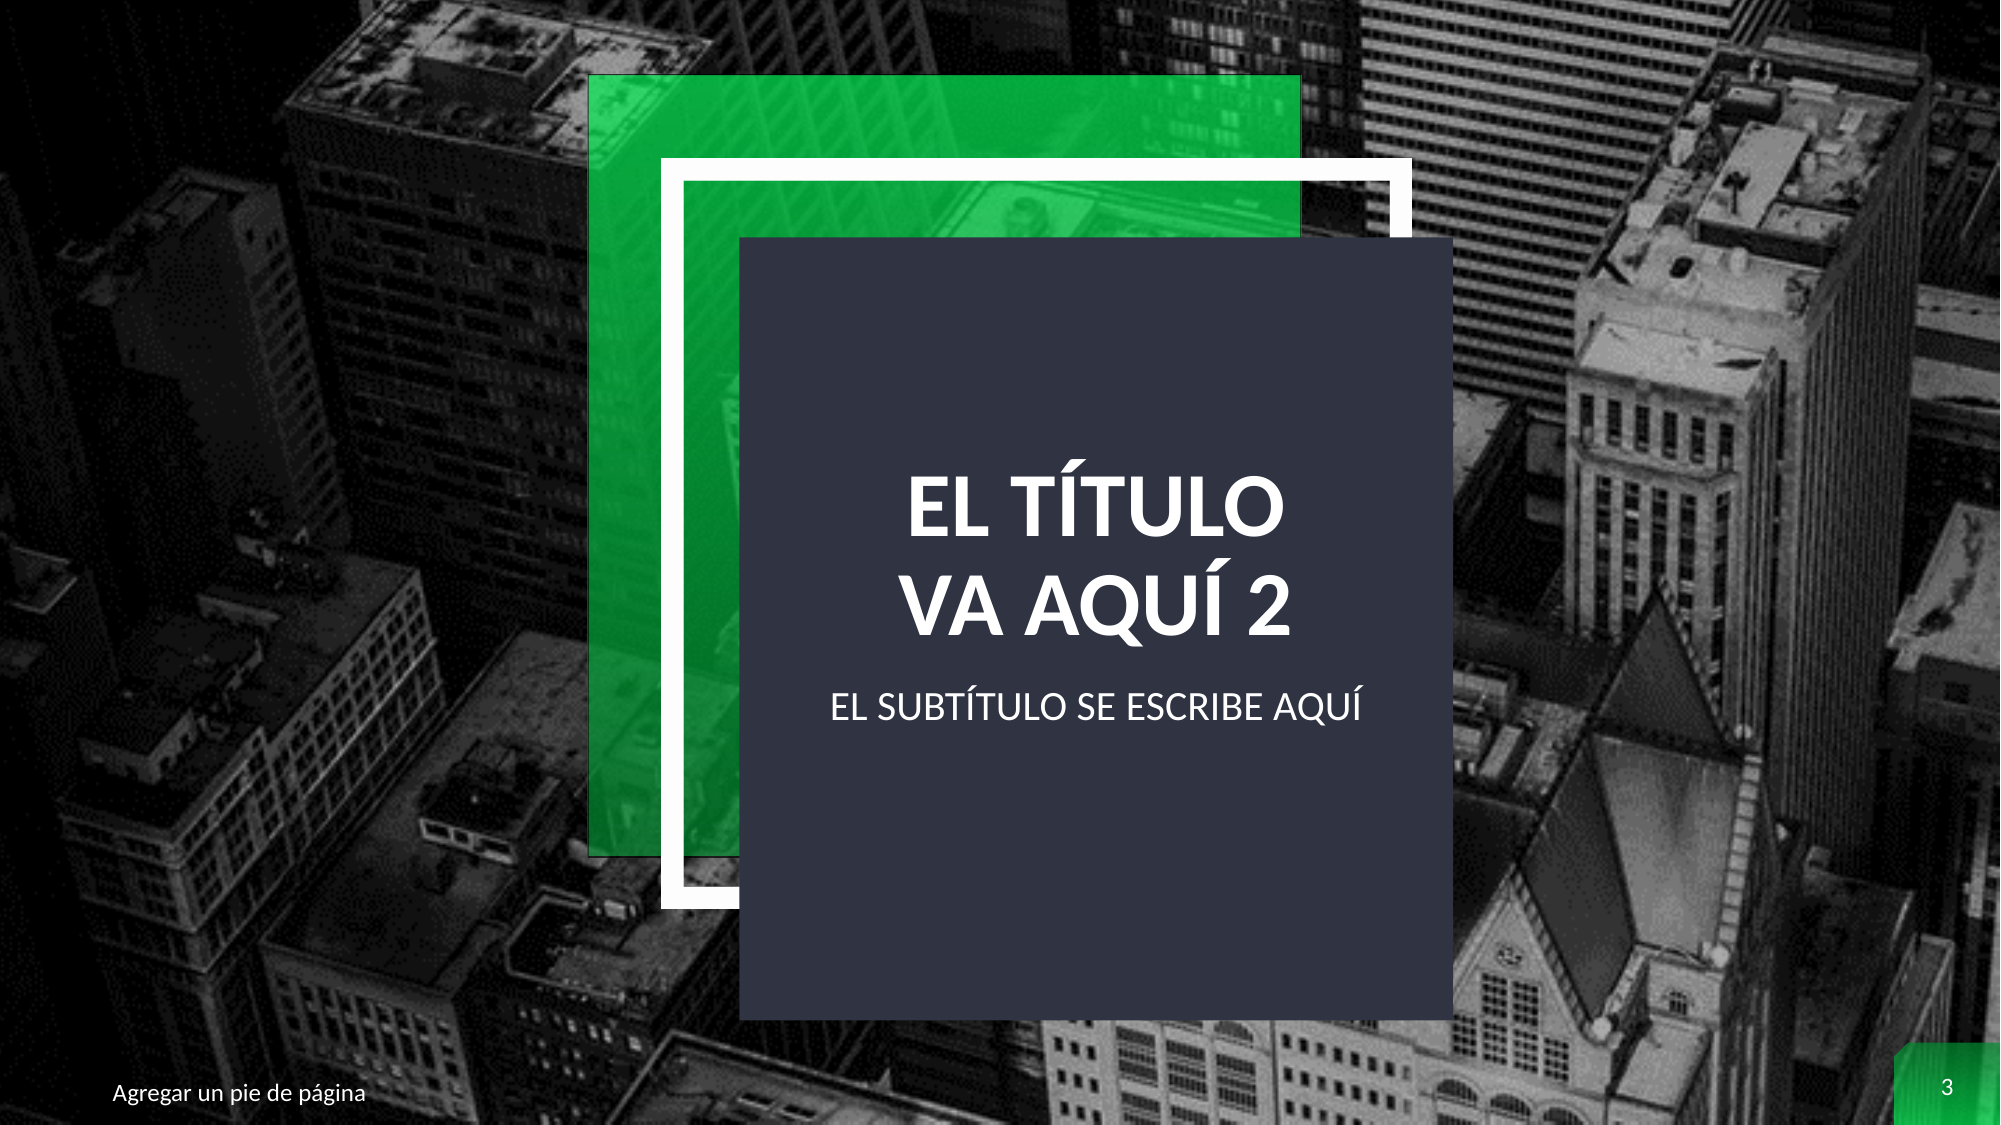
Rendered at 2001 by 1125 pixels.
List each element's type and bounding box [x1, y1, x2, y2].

text_box [587, 73, 1454, 1021]
picture [0, 0, 2000, 1125]
